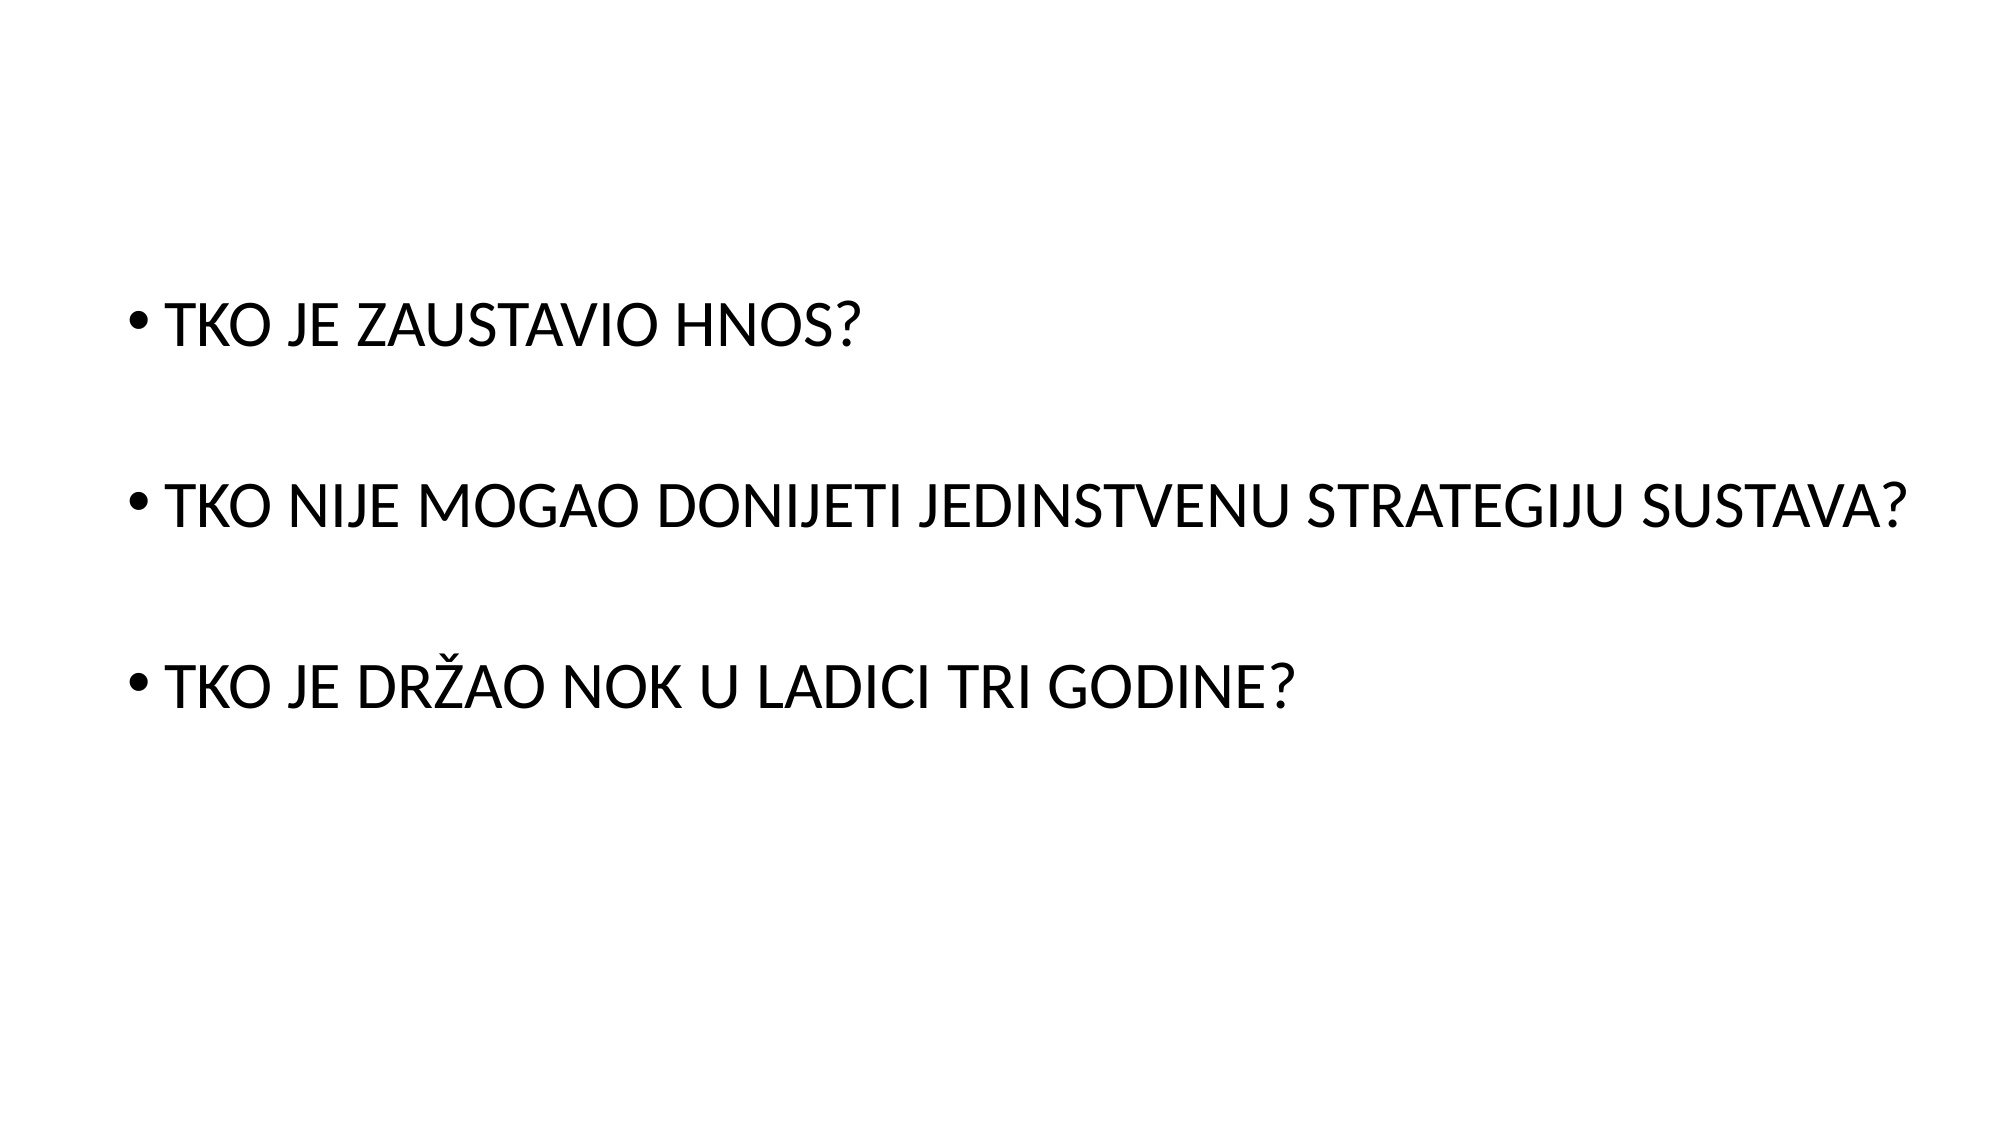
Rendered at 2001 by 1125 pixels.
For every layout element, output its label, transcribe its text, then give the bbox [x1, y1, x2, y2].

list TKO JE ZAUSTAVIO HNOS? TKO NIJE MOGAO DONIJETI JEDINSTVENU STRATEGIJU SUSTAVA? TKO JE DRŽAO NOK U LADICI TRI GODINE? [112, 191, 1963, 906]
